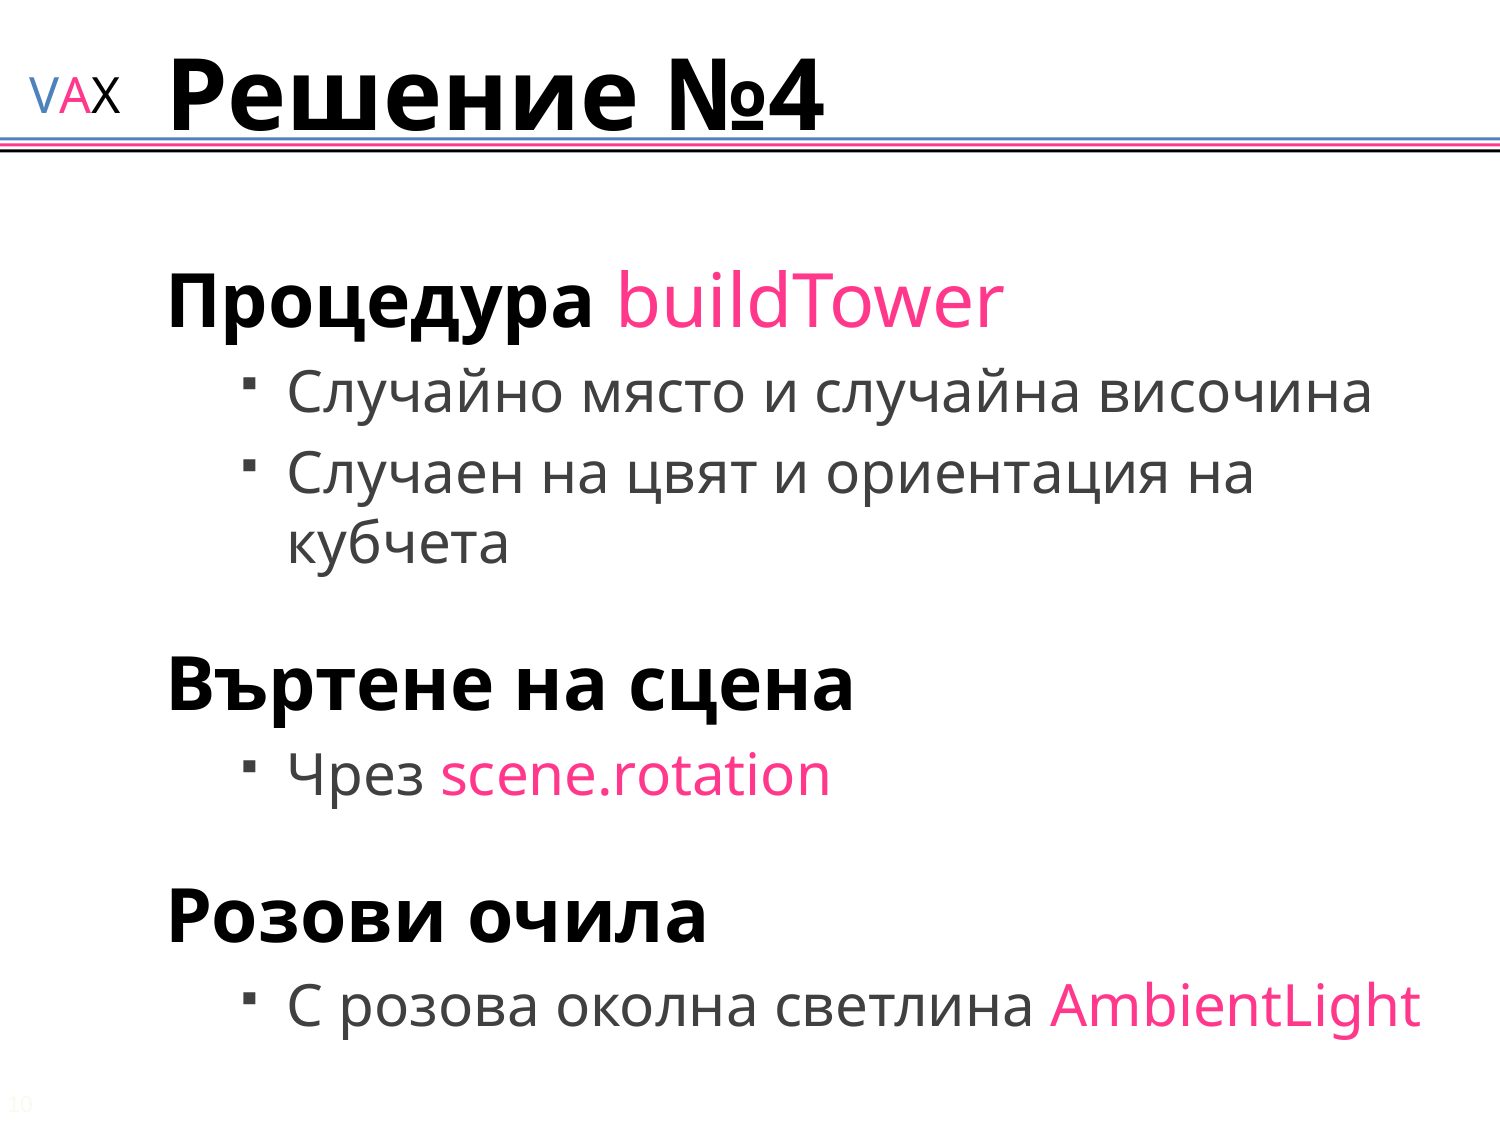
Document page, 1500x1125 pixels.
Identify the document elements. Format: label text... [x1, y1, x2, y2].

list Процедура buildTower Случайно място и случайна височина Случаен на цвят и ориентация на кубчета Въртене на сцена Чрез scene.rotation Розови очила С розова околна светлина AmbientLight [150, 200, 1488, 1113]
title Решение №4 [0, 37, 1500, 144]
